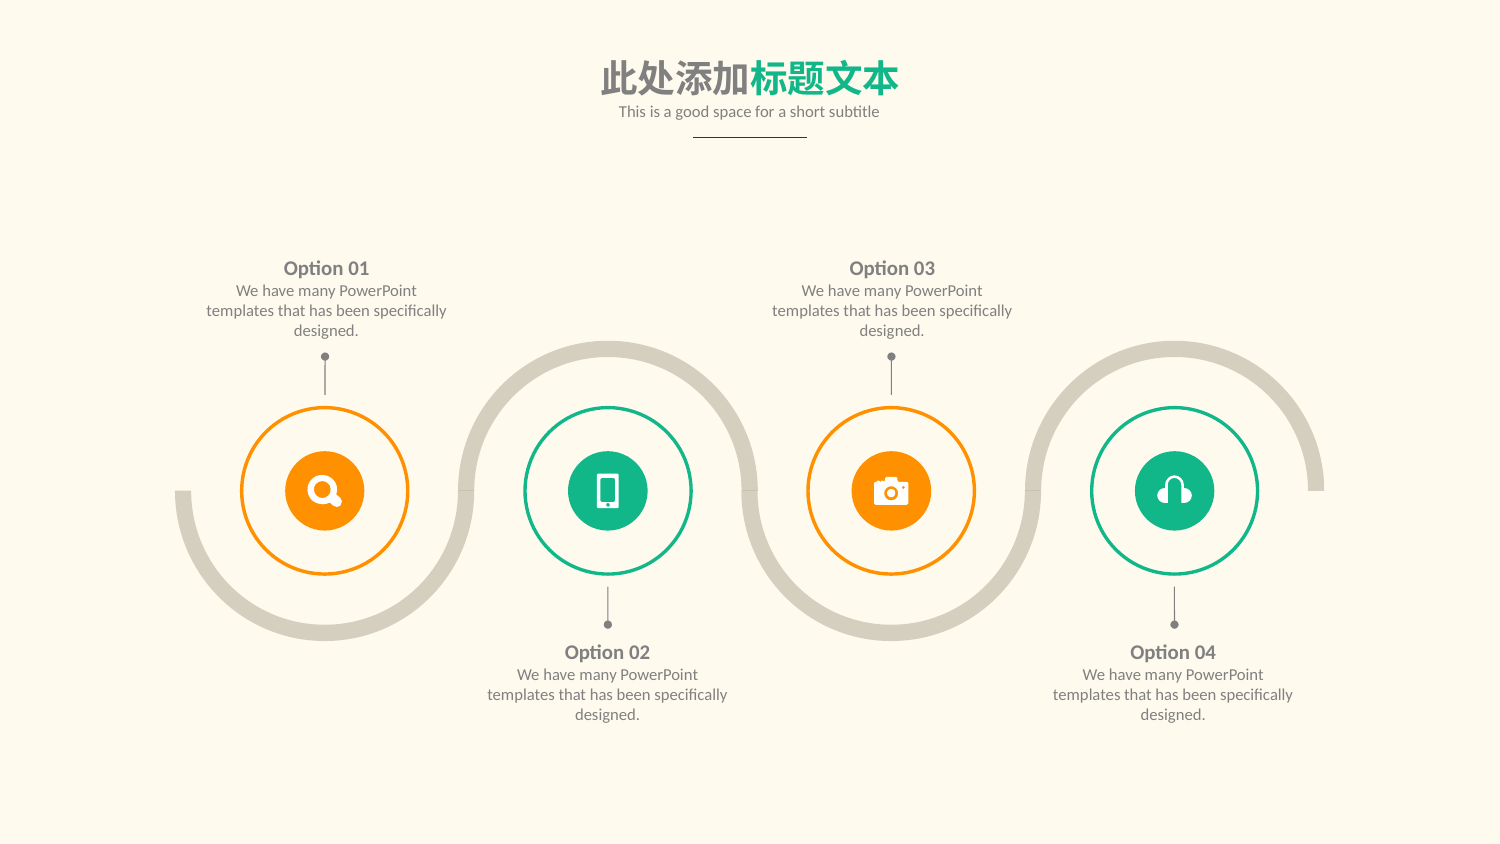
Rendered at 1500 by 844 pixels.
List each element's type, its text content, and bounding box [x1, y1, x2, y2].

text_box [567, 451, 648, 531]
text_box [241, 407, 408, 575]
text_box [174, 490, 475, 642]
text_box [285, 451, 365, 531]
text_box Option 01 We have many PowerPoint templates that has been specifically designed. [202, 255, 451, 340]
text_box [458, 340, 758, 491]
text_box [1091, 407, 1258, 575]
text_box [887, 352, 896, 395]
text_box [1170, 586, 1179, 629]
text_box Option 03 We have many PowerPoint templates that has been specifically designed. [768, 255, 1017, 340]
text_box [307, 474, 342, 507]
text_box [1157, 475, 1192, 503]
text_box This is a good space for a short subtitle [603, 93, 895, 128]
text_box [741, 490, 1042, 642]
text_box [851, 451, 932, 531]
text_box [320, 352, 330, 395]
text_box [603, 586, 612, 629]
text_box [873, 476, 909, 506]
text_box Option 04 We have many PowerPoint templates that has been specifically designed. [1049, 638, 1298, 724]
text_box [525, 407, 692, 575]
text_box [1025, 340, 1325, 491]
text_box 此处添加标题文本 [585, 47, 915, 108]
text_box [596, 473, 619, 509]
text_box Option 02 We have many PowerPoint templates that has been specifically designed. [483, 638, 732, 724]
text_box [1134, 451, 1215, 531]
text_box [807, 407, 975, 575]
